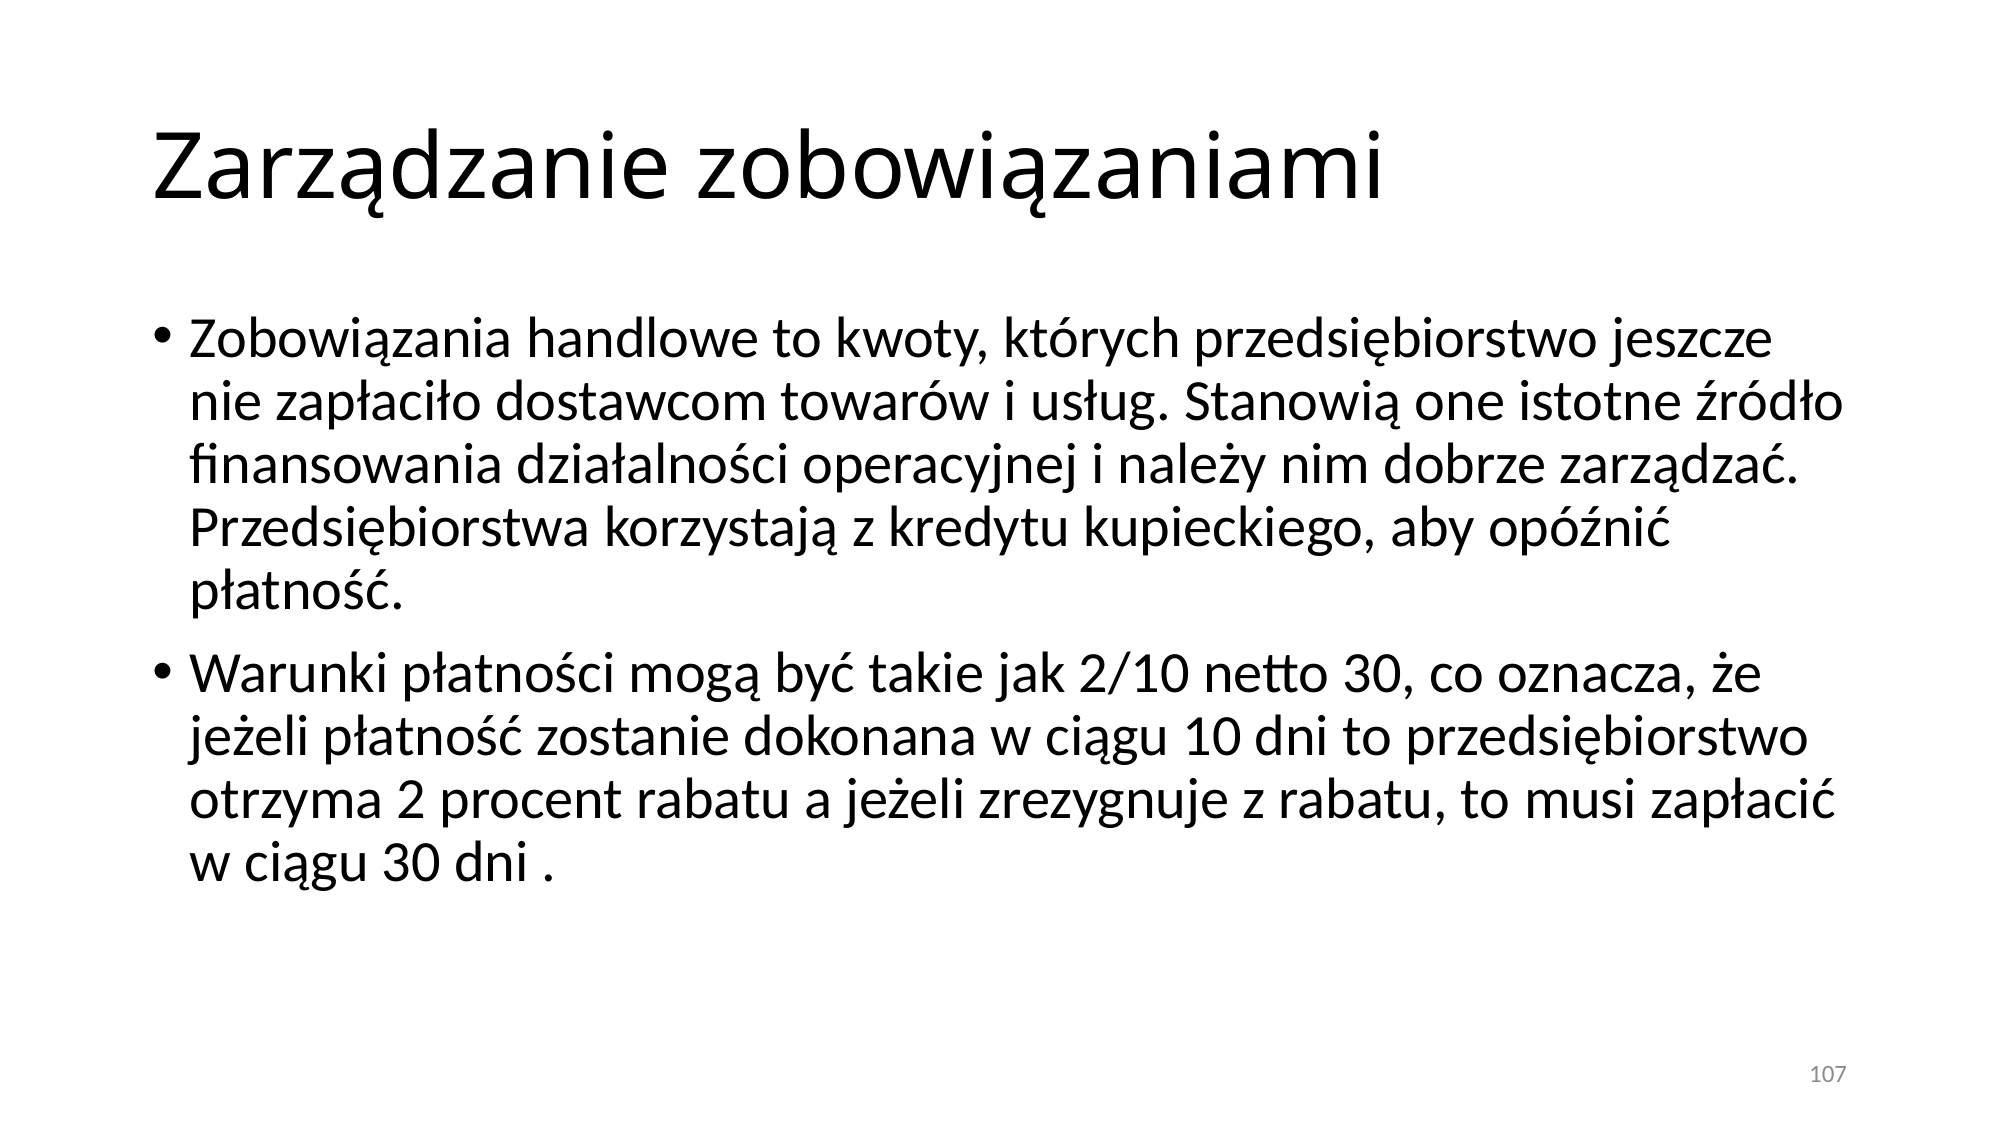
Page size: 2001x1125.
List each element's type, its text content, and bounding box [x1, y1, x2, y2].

slide_number 107 [1412, 1042, 1863, 1103]
title Zarządzanie zobowiązaniami [137, 59, 1863, 278]
list Zobowiązania handlowe to kwoty, których przedsiębiorstwo jeszcze nie zapłaciło dostawcom towarów i usług. Stanowią one istotne źródło finansowania działalności operacyjnej i należy nim dobrze zarządzać. Przedsiębiorstwa korzystają z kredytu kupieckiego, aby opóźnić płatność. Warunki płatności mogą być takie jak 2/10 netto 30, co oznacza, że jeżeli płatność zostanie dokonana w ciągu 10 dni to przedsiębiorstwo otrzyma 2 procent rabatu a jeżeli zrezygnuje z rabatu, to musi zapłacić w ciągu 30 dni . [137, 299, 1863, 1014]
